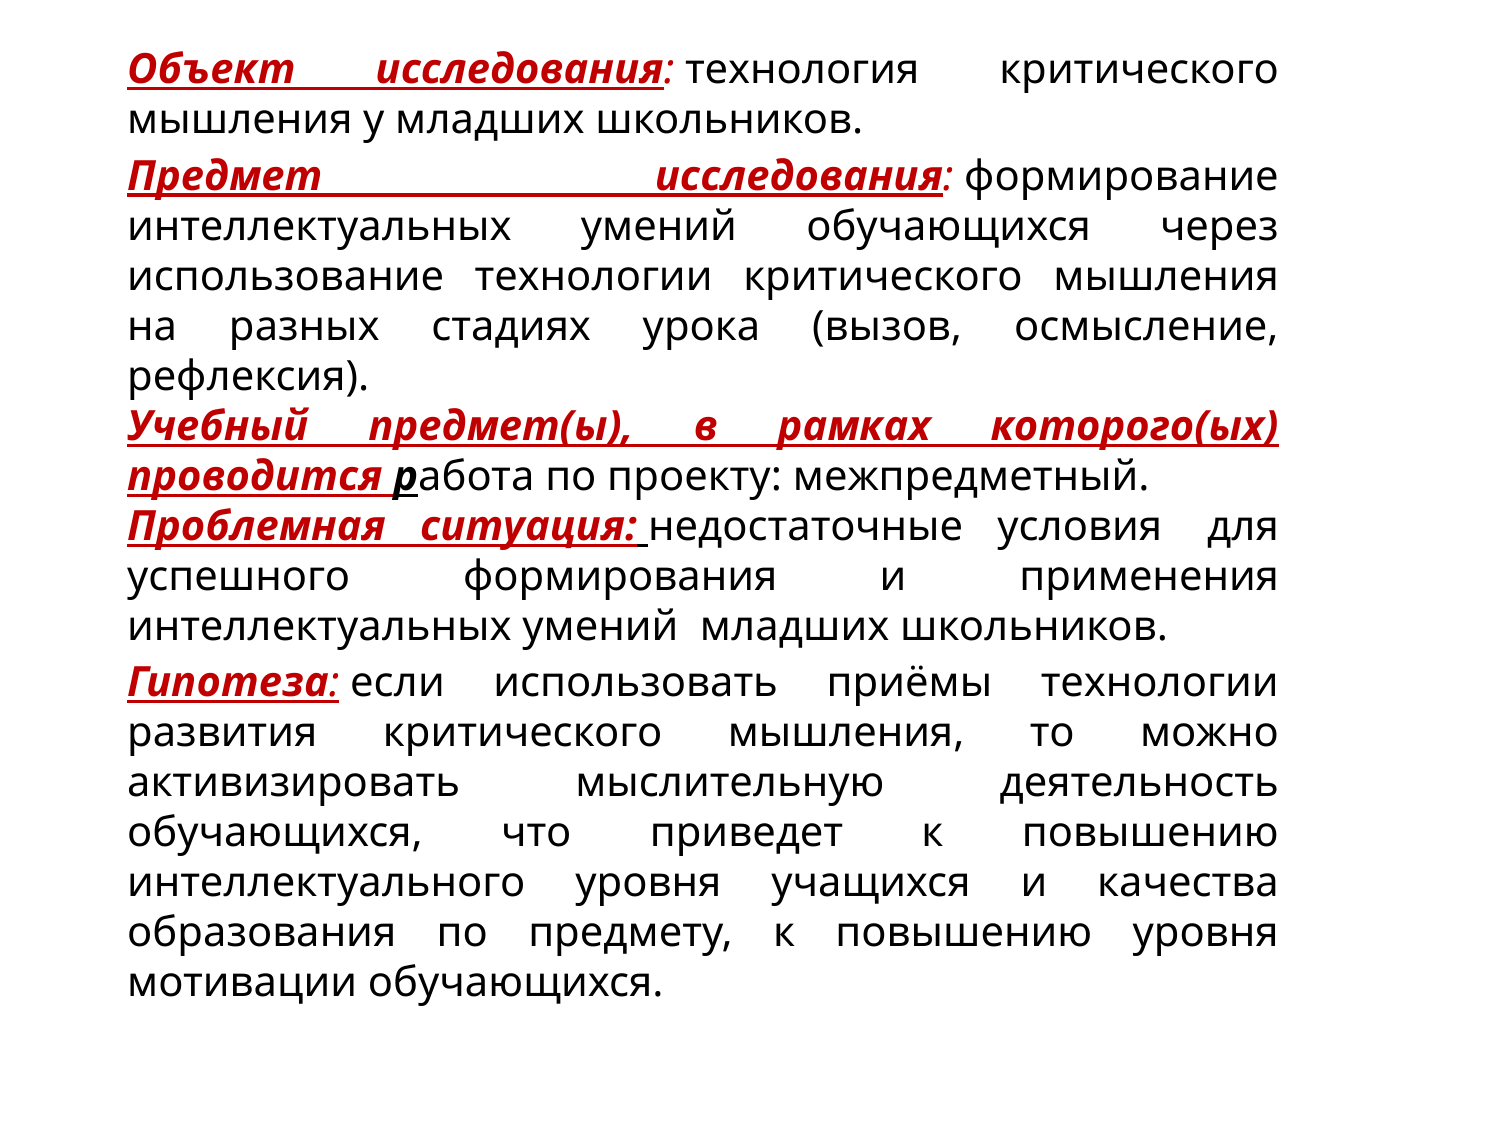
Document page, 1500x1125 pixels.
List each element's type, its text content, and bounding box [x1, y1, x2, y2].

text_box Объект исследования: технология критического мышления у младших школьников. Предмет исследования: формирование интеллектуальных умений обучающихся через использование технологии критического мышления на разных стадиях урока (вызов, осмысление, рефлексия). Учебный предмет(ы), в рамках которого(ых) проводится работа по проекту: межпредметный. Проблемная ситуация: недостаточные условия для успешного формирования и применения интеллектуальных умений младших школьников. Гипотеза: если использовать приёмы технологии развития критического мышления, то можно активизировать мыслительную деятельность обучающихся, что приведет к повышению интеллектуального уровня учащихся и качества образования по предмету, к повышению уровня мотивации обучающихся. [112, 0, 1294, 1113]
